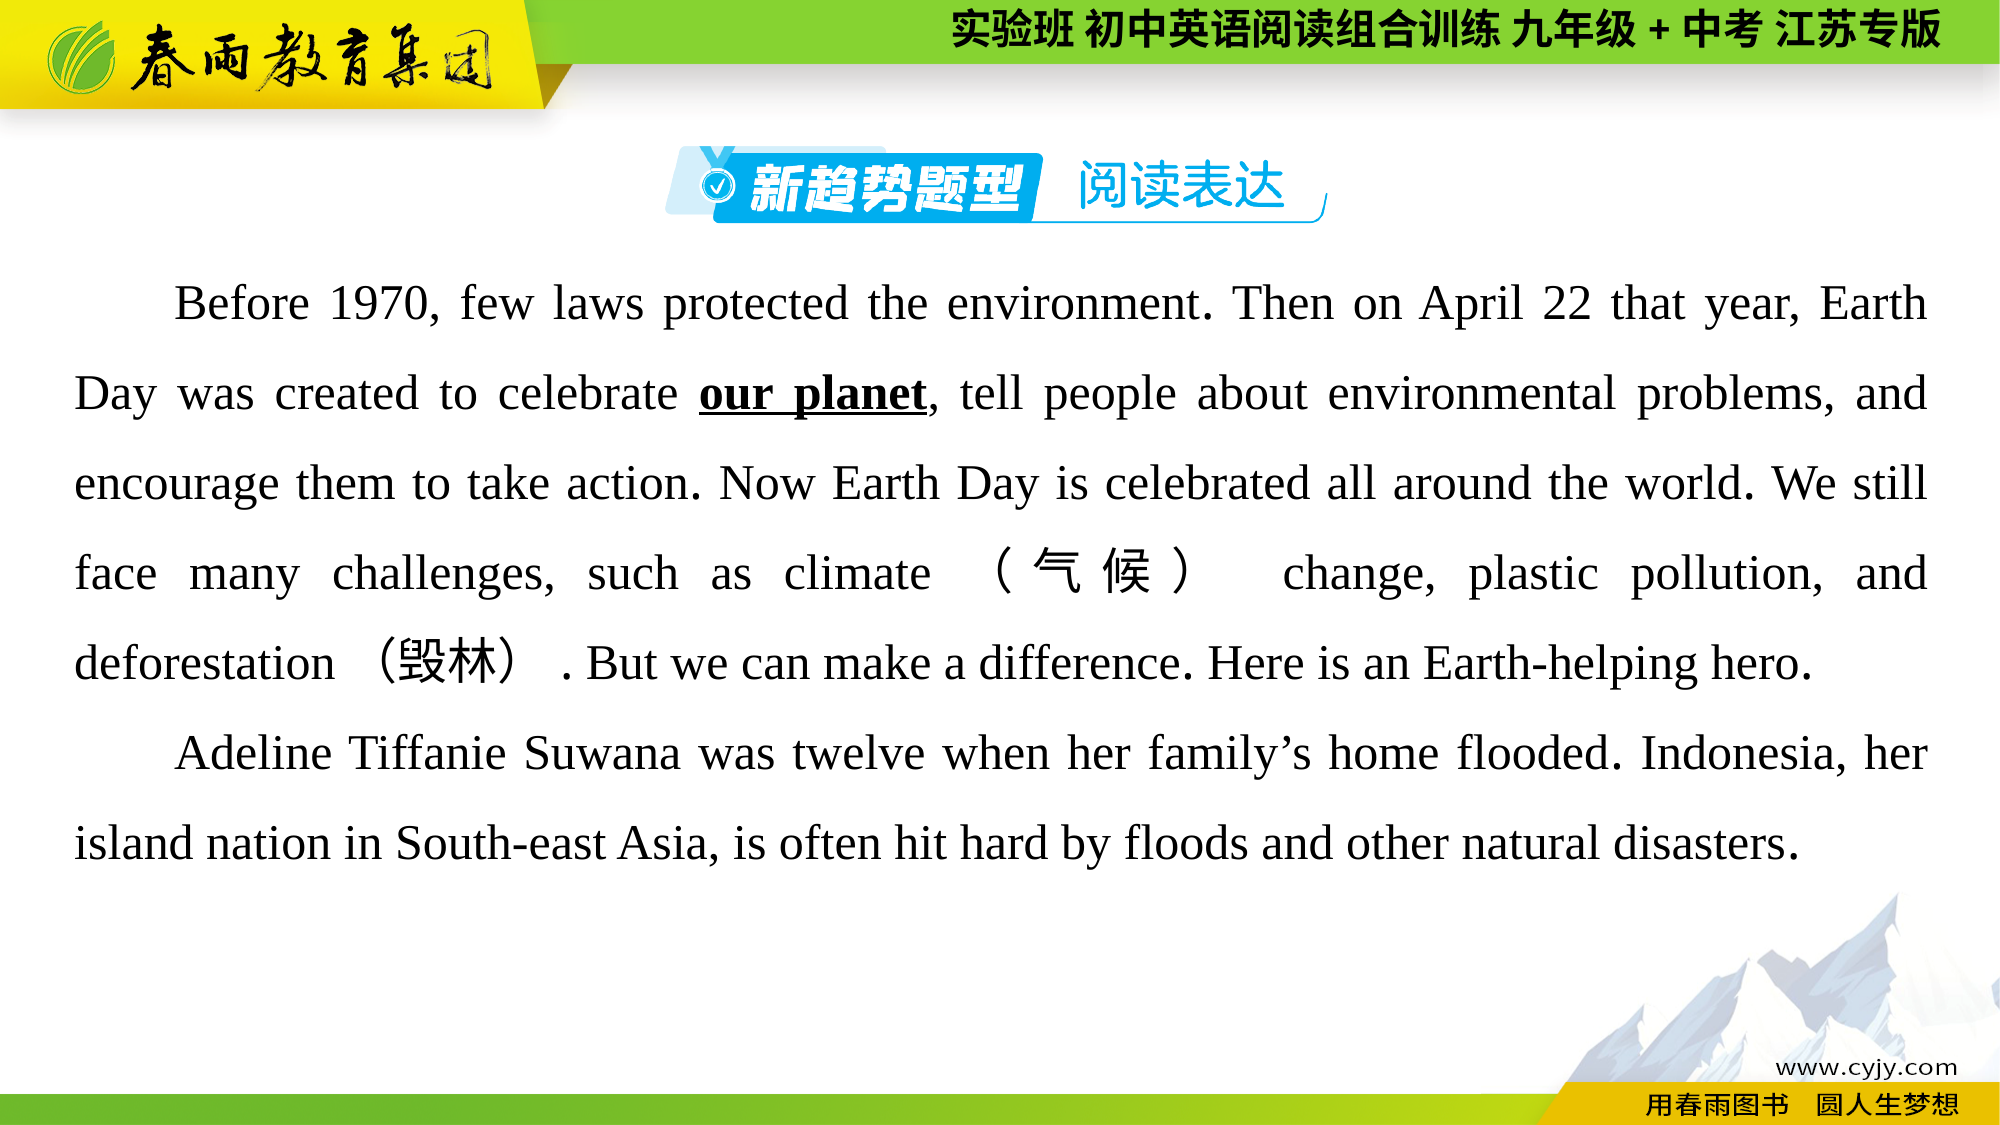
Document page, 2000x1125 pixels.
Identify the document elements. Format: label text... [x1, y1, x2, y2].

picture [0, 0, 2000, 1125]
list Before 1970, few laws protected the environment. Then on April 22 that year, Earth Day was created to celebrate our planet, tell people about environmental problems, and encourage them to take action. Now Earth Day is celebrated all around the world. We still face many challenges, such as climate（气候） change, plastic pollution, and deforestation（毁林）. But we can make a difference. Here is an Earth-helping hero. Adeline Tiffanie Suwana was twelve when her family’s home flooded. Indonesia, her island nation in South-east Asia, is often hit hard by floods and other natural disasters. [59, 231, 1944, 872]
